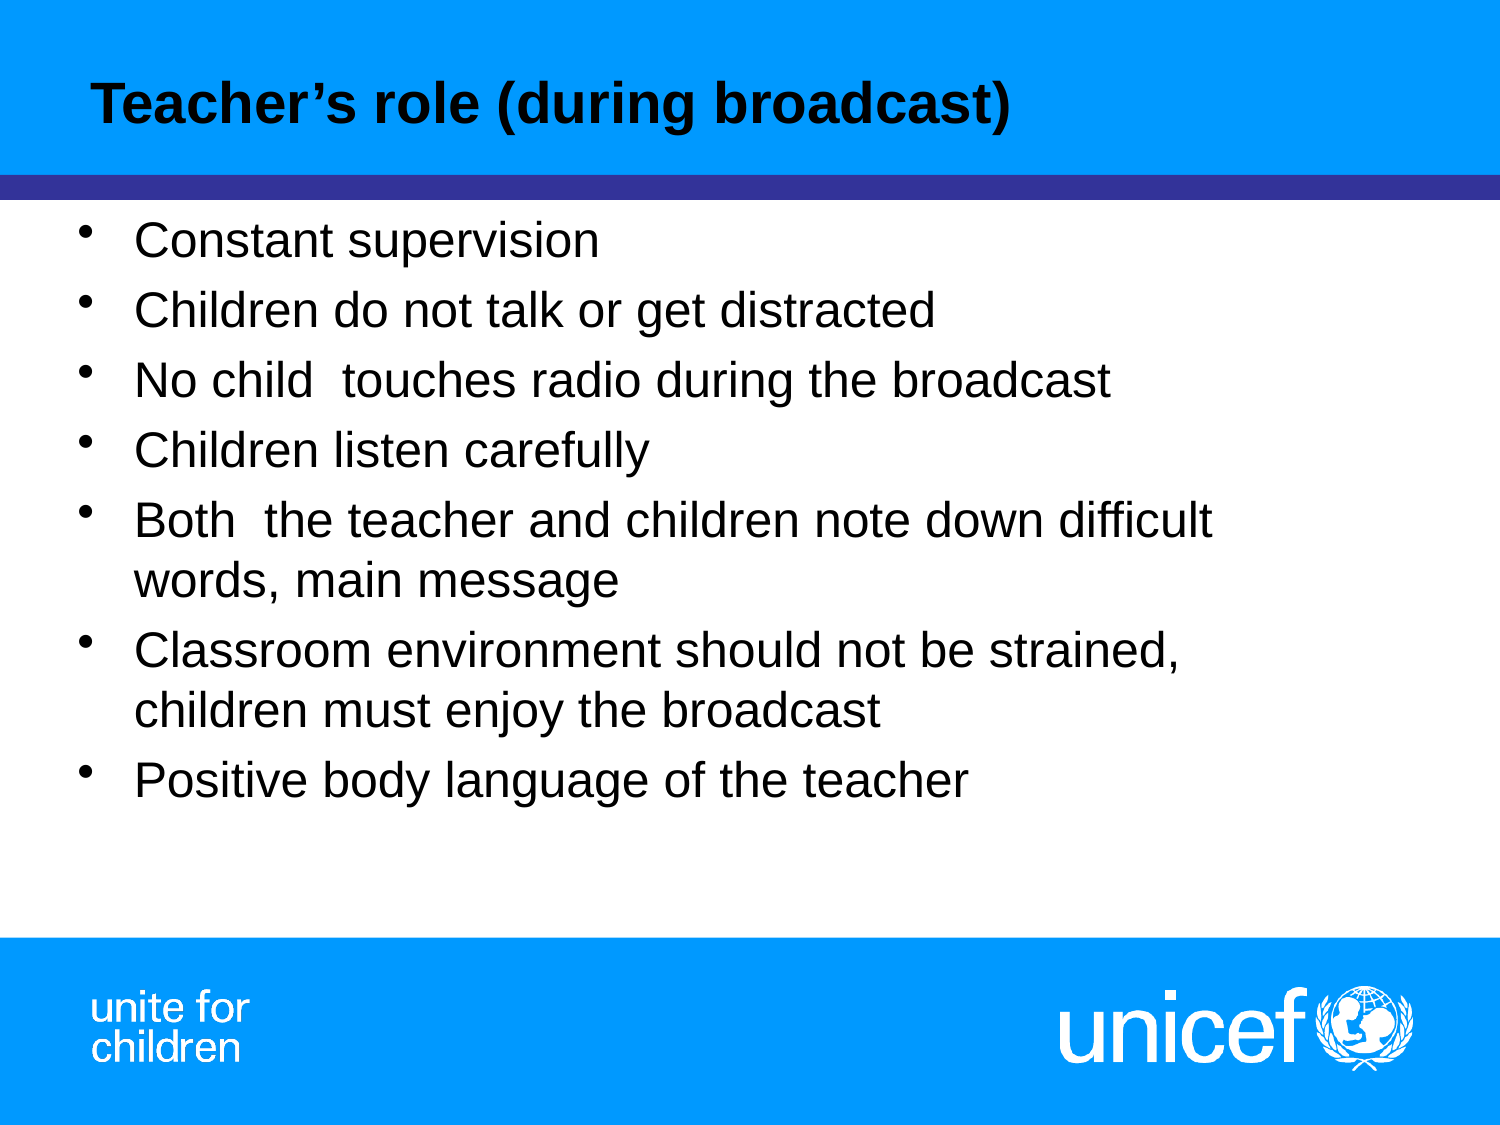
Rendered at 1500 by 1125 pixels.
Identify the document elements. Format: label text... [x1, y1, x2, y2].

text_box [37, 187, 1475, 900]
title Teacher’s role (during broadcast) [74, 49, 1351, 151]
picture [87, 977, 275, 1074]
picture [1060, 986, 1413, 1072]
text_box [0, 937, 1500, 1125]
